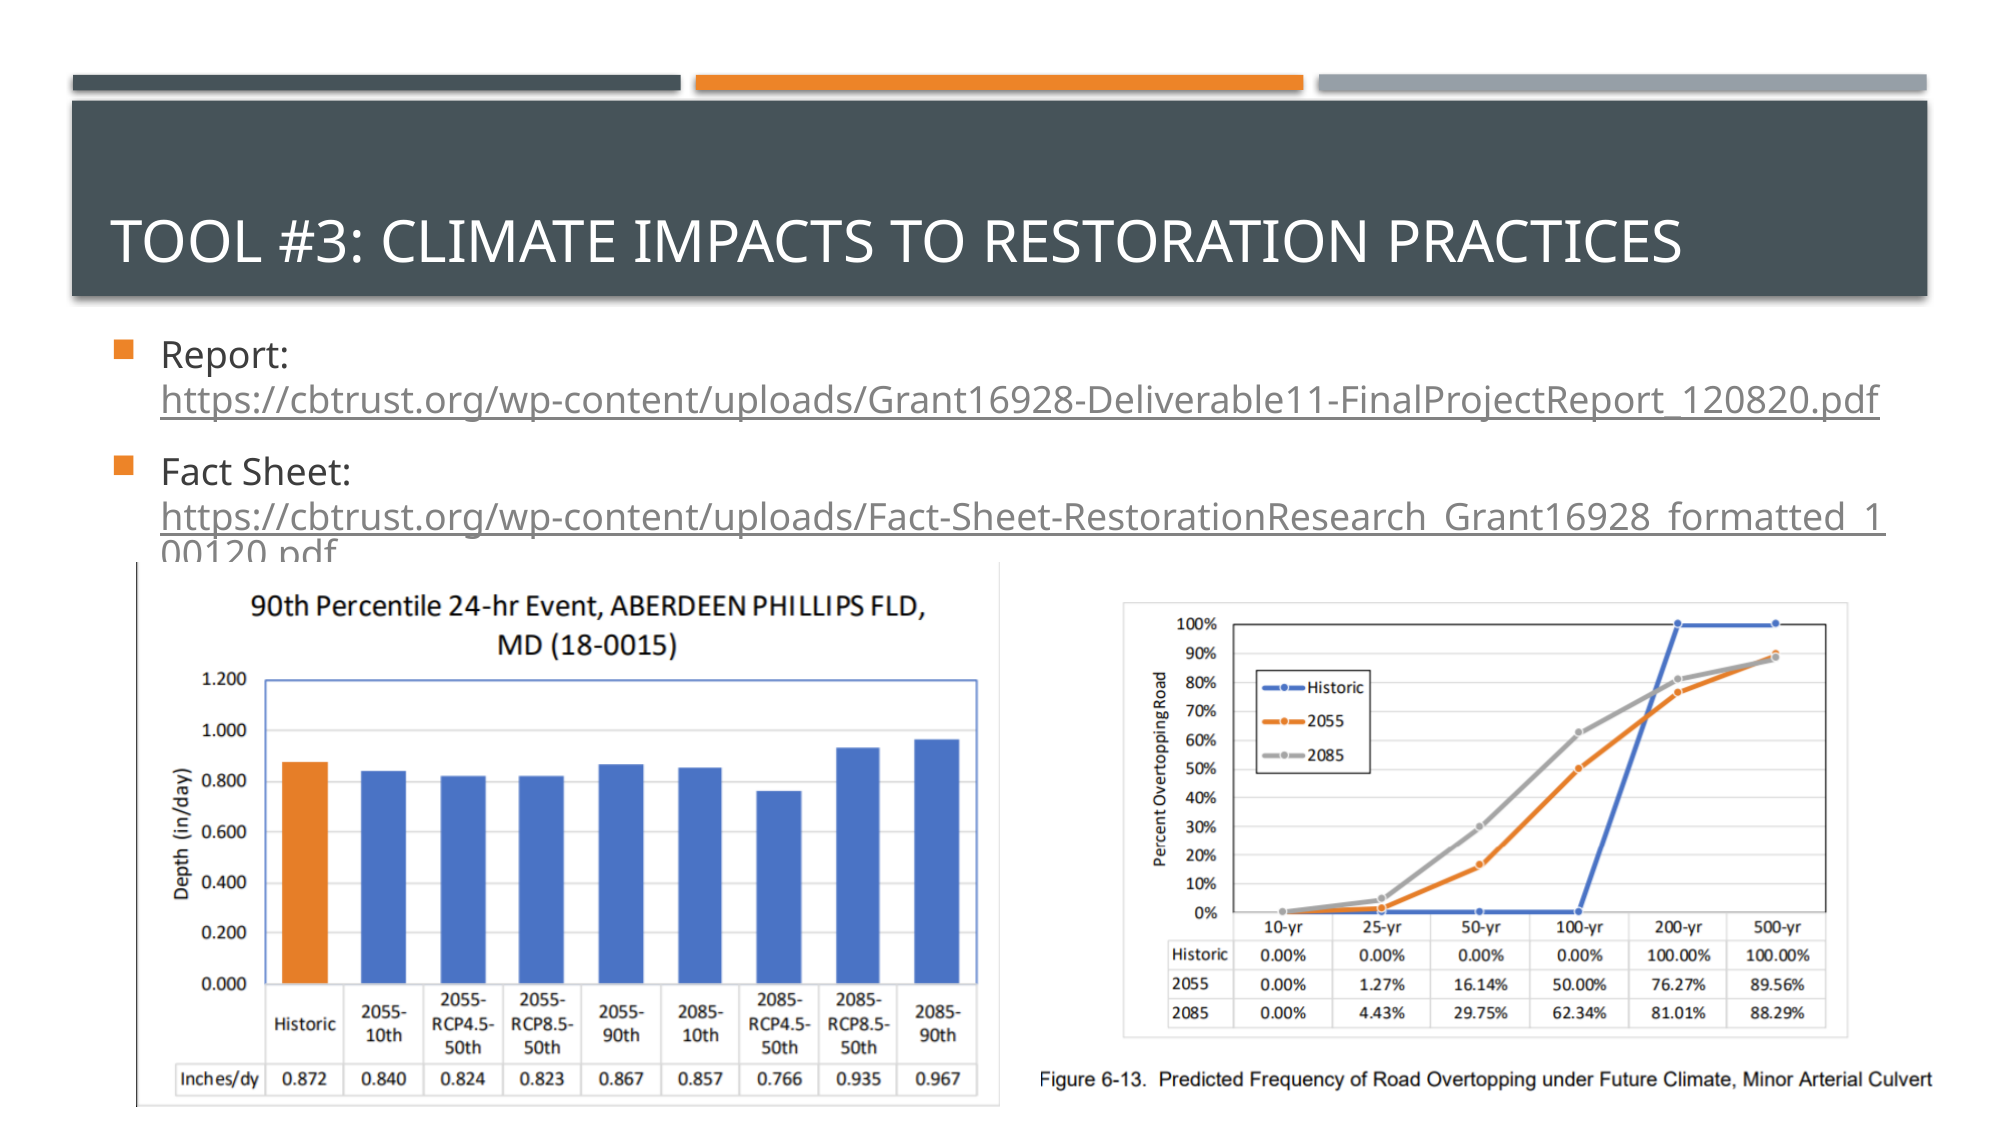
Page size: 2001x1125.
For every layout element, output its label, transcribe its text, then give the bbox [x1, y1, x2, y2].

list Report: https://cbtrust.org/wp-content/uploads/Grant16928-Deliverable11-FinalProjectReport_120820.pdf Fact Sheet: https://cbtrust.org/wp-content/uploads/Fact-Sheet-RestorationResearch_Grant16928_formatted_100120.pdf [95, 357, 1905, 563]
picture [135, 561, 1001, 1107]
title Tool #3: Climate Impacts to Restoration Practices [95, 115, 1905, 282]
picture [1040, 592, 1947, 1107]
